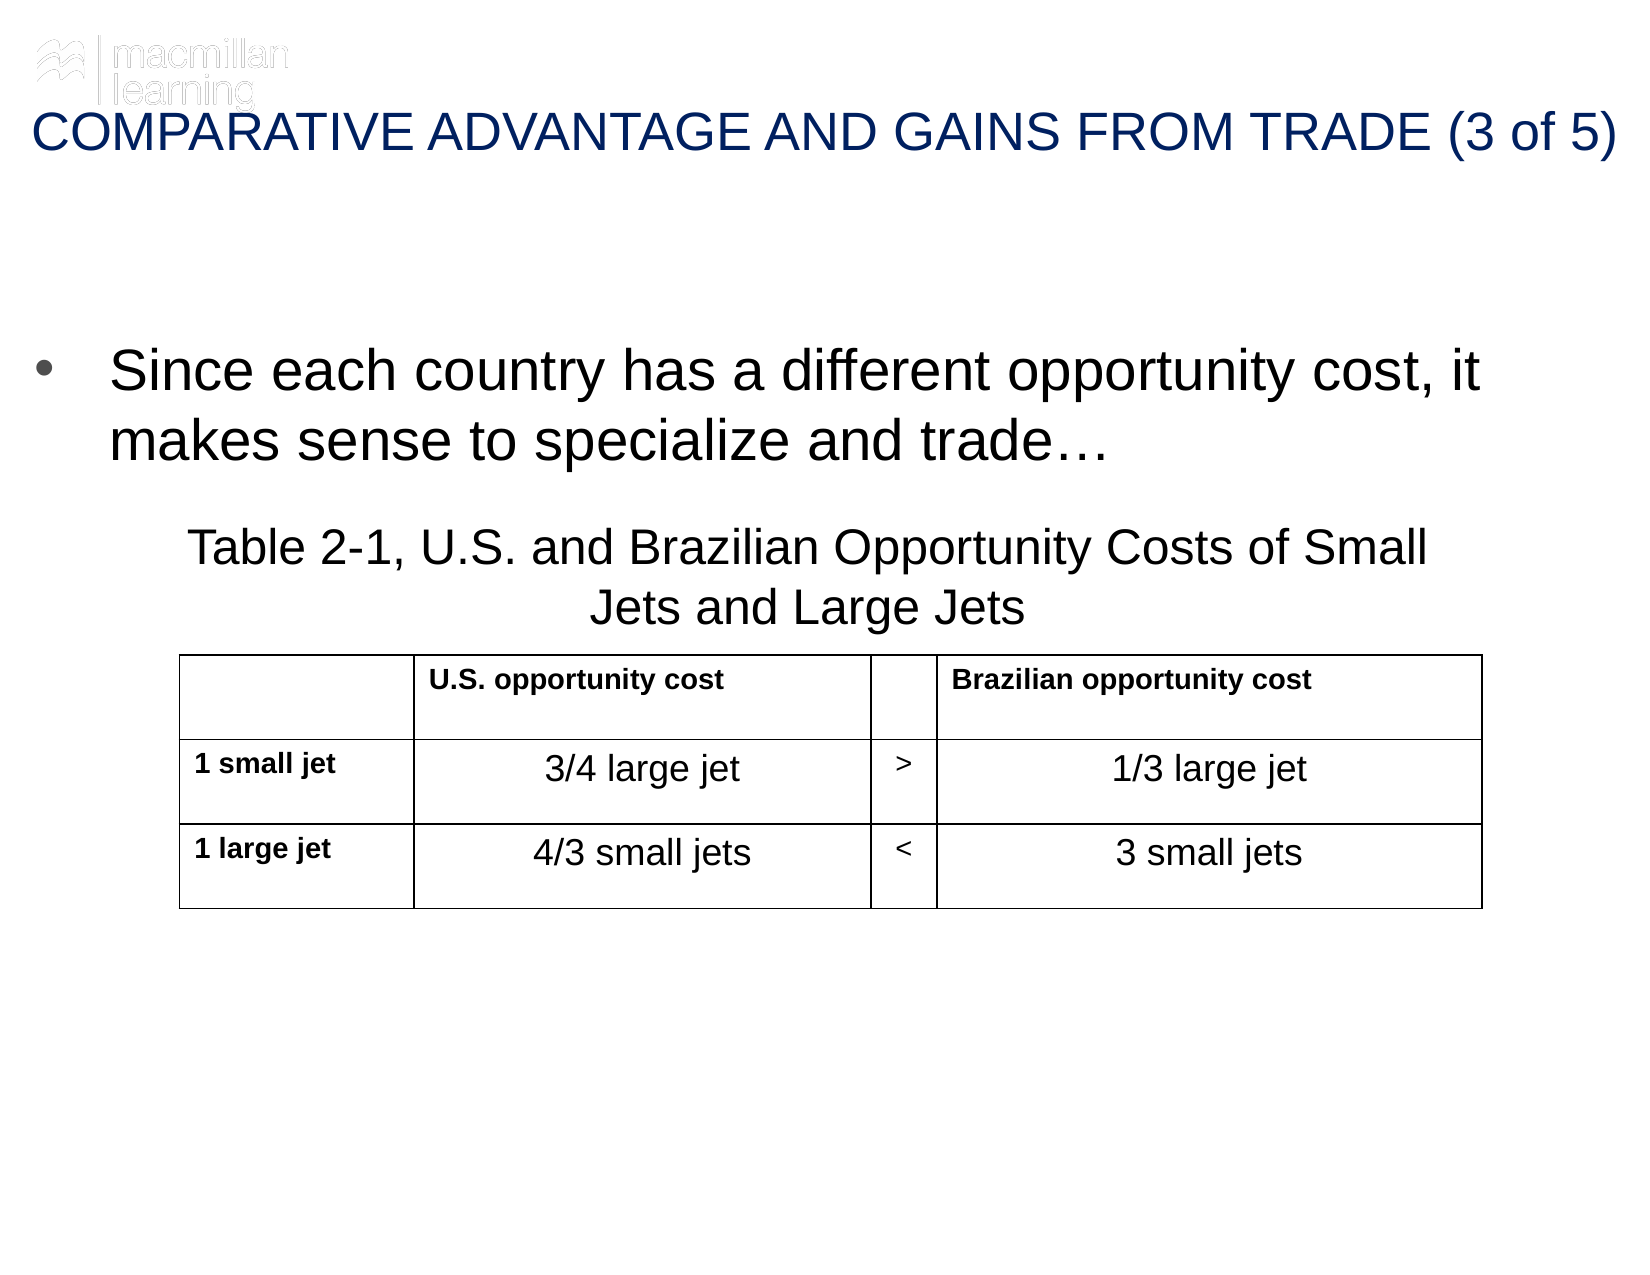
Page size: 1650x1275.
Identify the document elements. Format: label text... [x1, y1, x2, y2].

table_header U.S. opportunity cost [415, 656, 870, 739]
picture [37, 35, 288, 62]
table_cell > [872, 740, 936, 823]
table_cell 4/3 small jets [415, 825, 870, 908]
text_box Table 2-1, U.S. and Brazilian Opportunity Costs of Small Jets and Large Jets [160, 524, 1455, 625]
list Since each country has a different opportunity cost, it makes sense to specialize and trade… [19, 317, 1628, 701]
table_header Brazilian opportunity cost [938, 656, 1481, 739]
title COMPARATIVE ADVANTAGE AND GAINS FROM TRADE (3 of 5) [0, 62, 1650, 197]
table_cell 1 large jet [180, 825, 413, 908]
table_cell 3 small jets [938, 825, 1481, 908]
table_cell 1 small jet [180, 740, 413, 823]
table_header [180, 656, 413, 739]
table_header [872, 656, 936, 739]
table_cell < [872, 825, 936, 908]
table_cell 1/3 large jet [938, 740, 1481, 823]
table_cell 3/4 large jet [415, 740, 870, 823]
